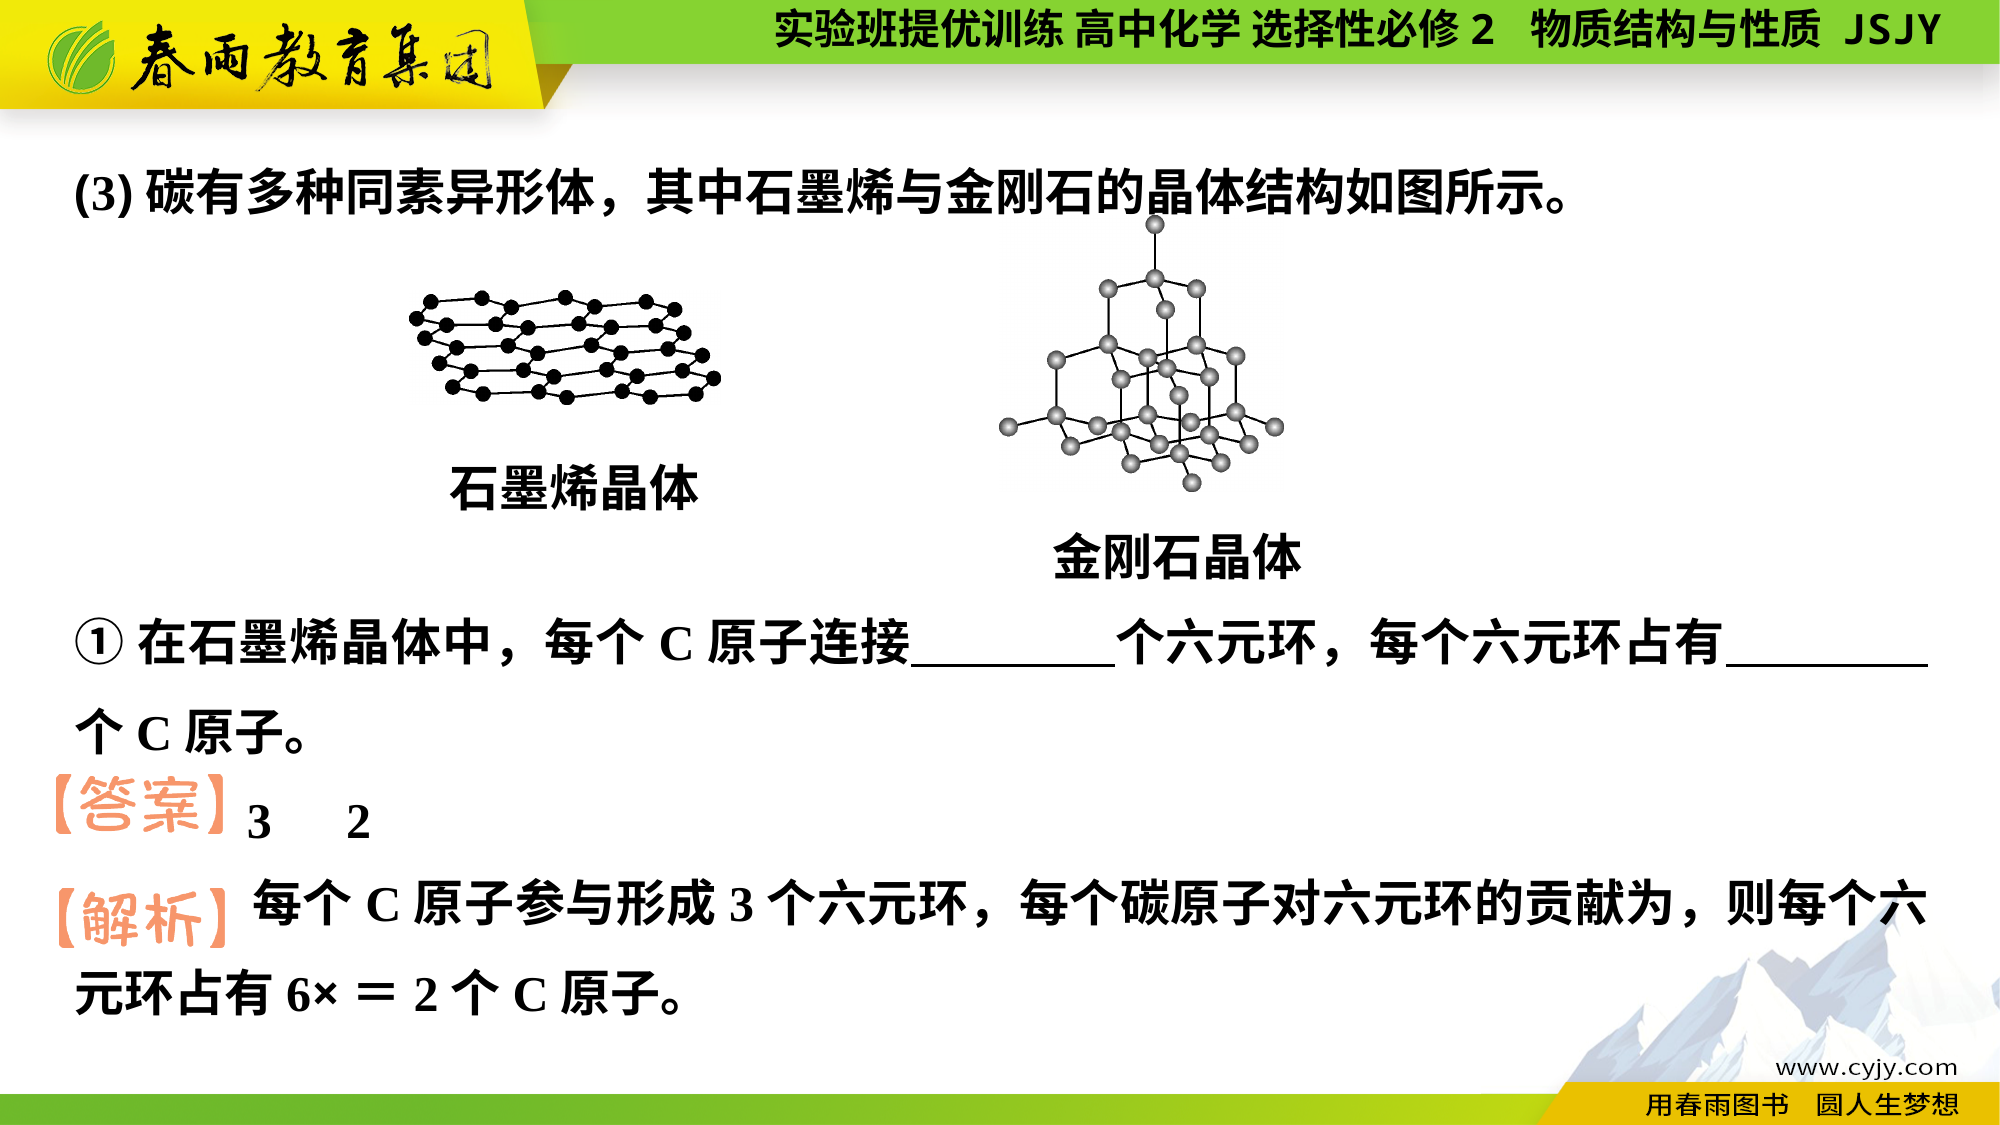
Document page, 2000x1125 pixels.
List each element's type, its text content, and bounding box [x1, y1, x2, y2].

text_box 石墨烯晶体 [435, 418, 715, 524]
picture [0, 0, 2000, 1125]
text_box 金刚石晶体 [1037, 488, 1318, 593]
text_box 3 2 [56, 751, 1944, 857]
list (3)碳有多种同素异形体，其中石墨烯与金刚石的晶体结构如图所示。 ①在石墨烯晶体中，每个C原子连接 个六元环，每个六元环占有 个C原子。 [59, 122, 1944, 751]
